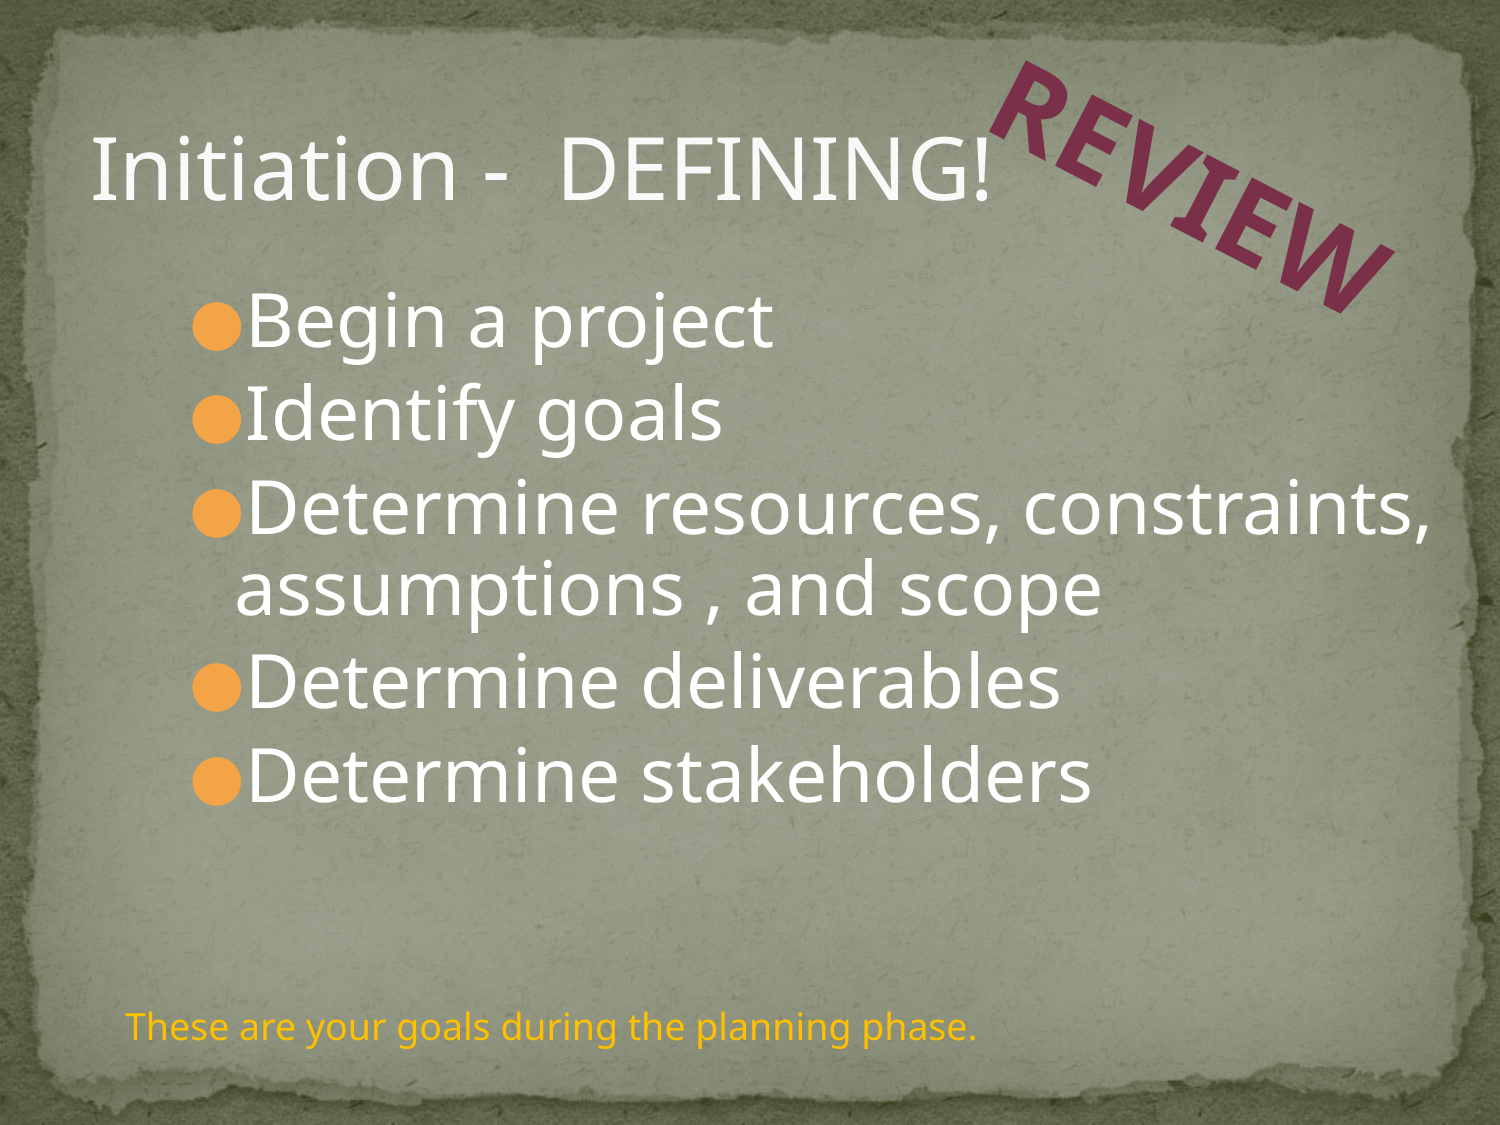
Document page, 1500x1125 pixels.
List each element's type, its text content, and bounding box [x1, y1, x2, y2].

picture [0, 0, 1500, 1125]
text_box REVIEW [866, 0, 1486, 444]
list Begin a project Identify goals Determine resources, constraints, assumptions , and scope Determine deliverables Determine stakeholders [174, 275, 1450, 863]
title Initiation - DEFINING! [75, 24, 963, 225]
text_box These are your goals during the planning phase. [110, 966, 1500, 1108]
title Initiation - DEFINING! [1044, 24, 1425, 222]
